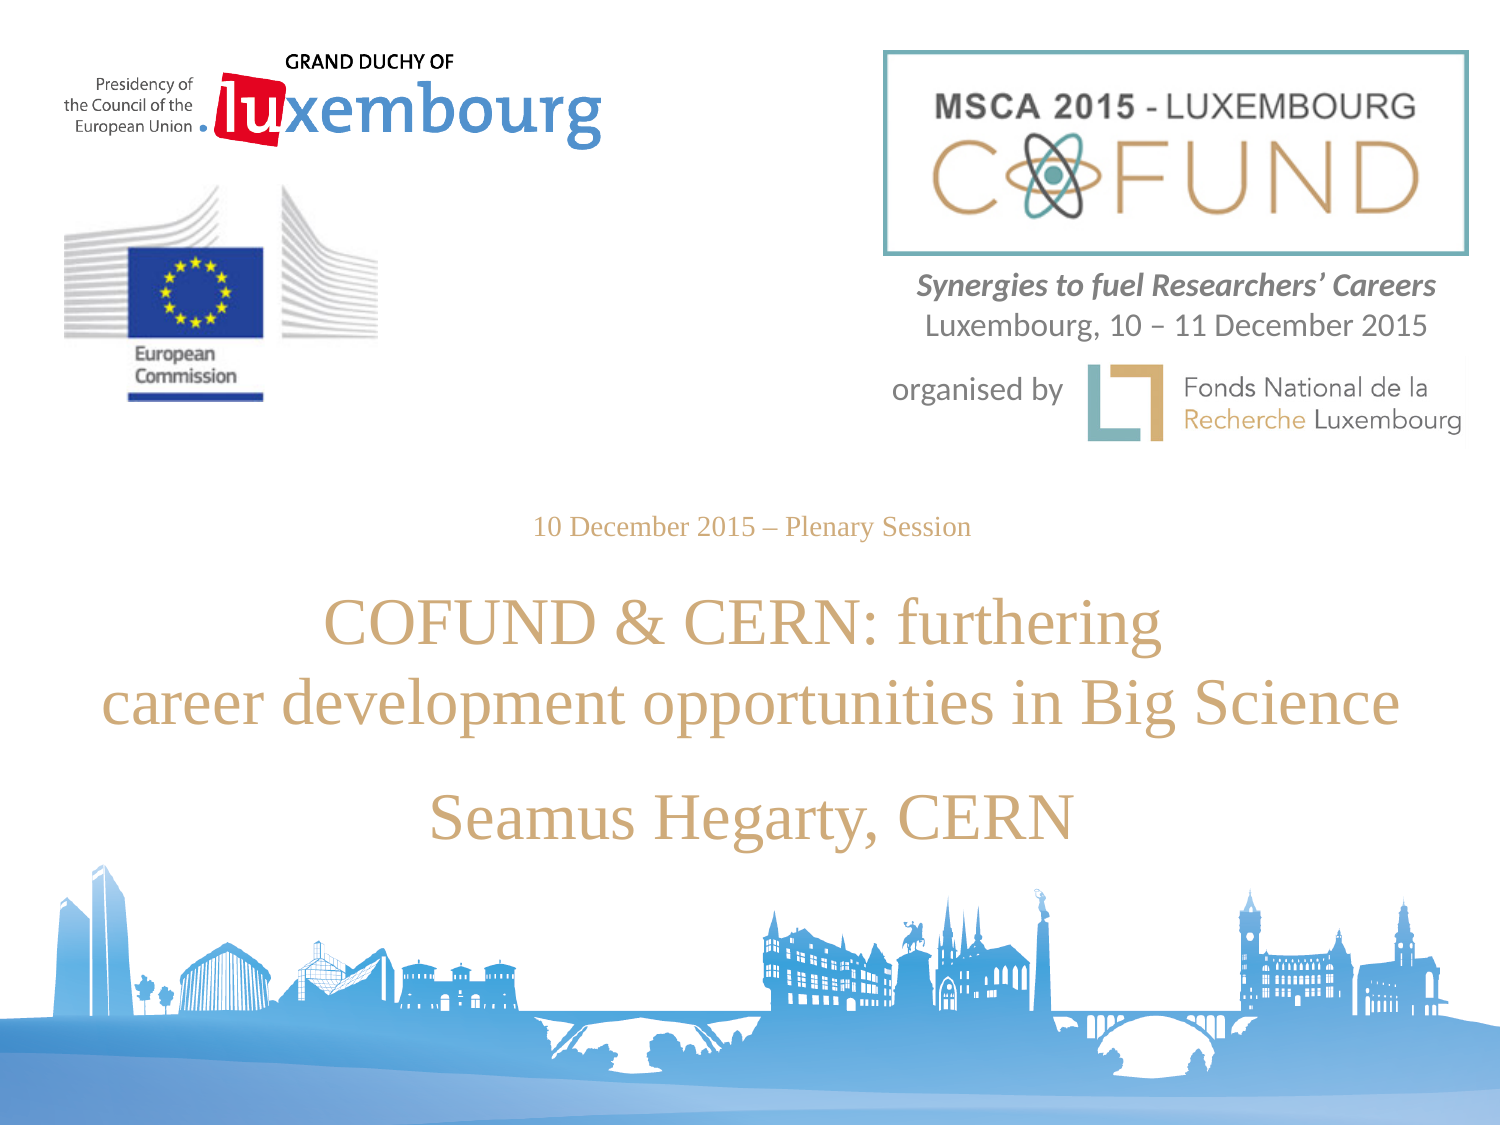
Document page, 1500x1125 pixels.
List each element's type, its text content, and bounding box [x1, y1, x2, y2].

title 10 December 2015 – Plenary Session COFUND & CERN: furthering career development opportunities in Big Science Seamus Hegarty, CERN [17, 455, 1488, 906]
picture [64, 54, 601, 150]
picture [0, 860, 1500, 1125]
picture [64, 184, 378, 403]
picture [882, 50, 1469, 256]
picture [1078, 356, 1497, 449]
text_box Synergies to fuel Researchers’ Careers Luxembourg, 10 – 11 December 2015 organised by [852, 255, 1500, 460]
